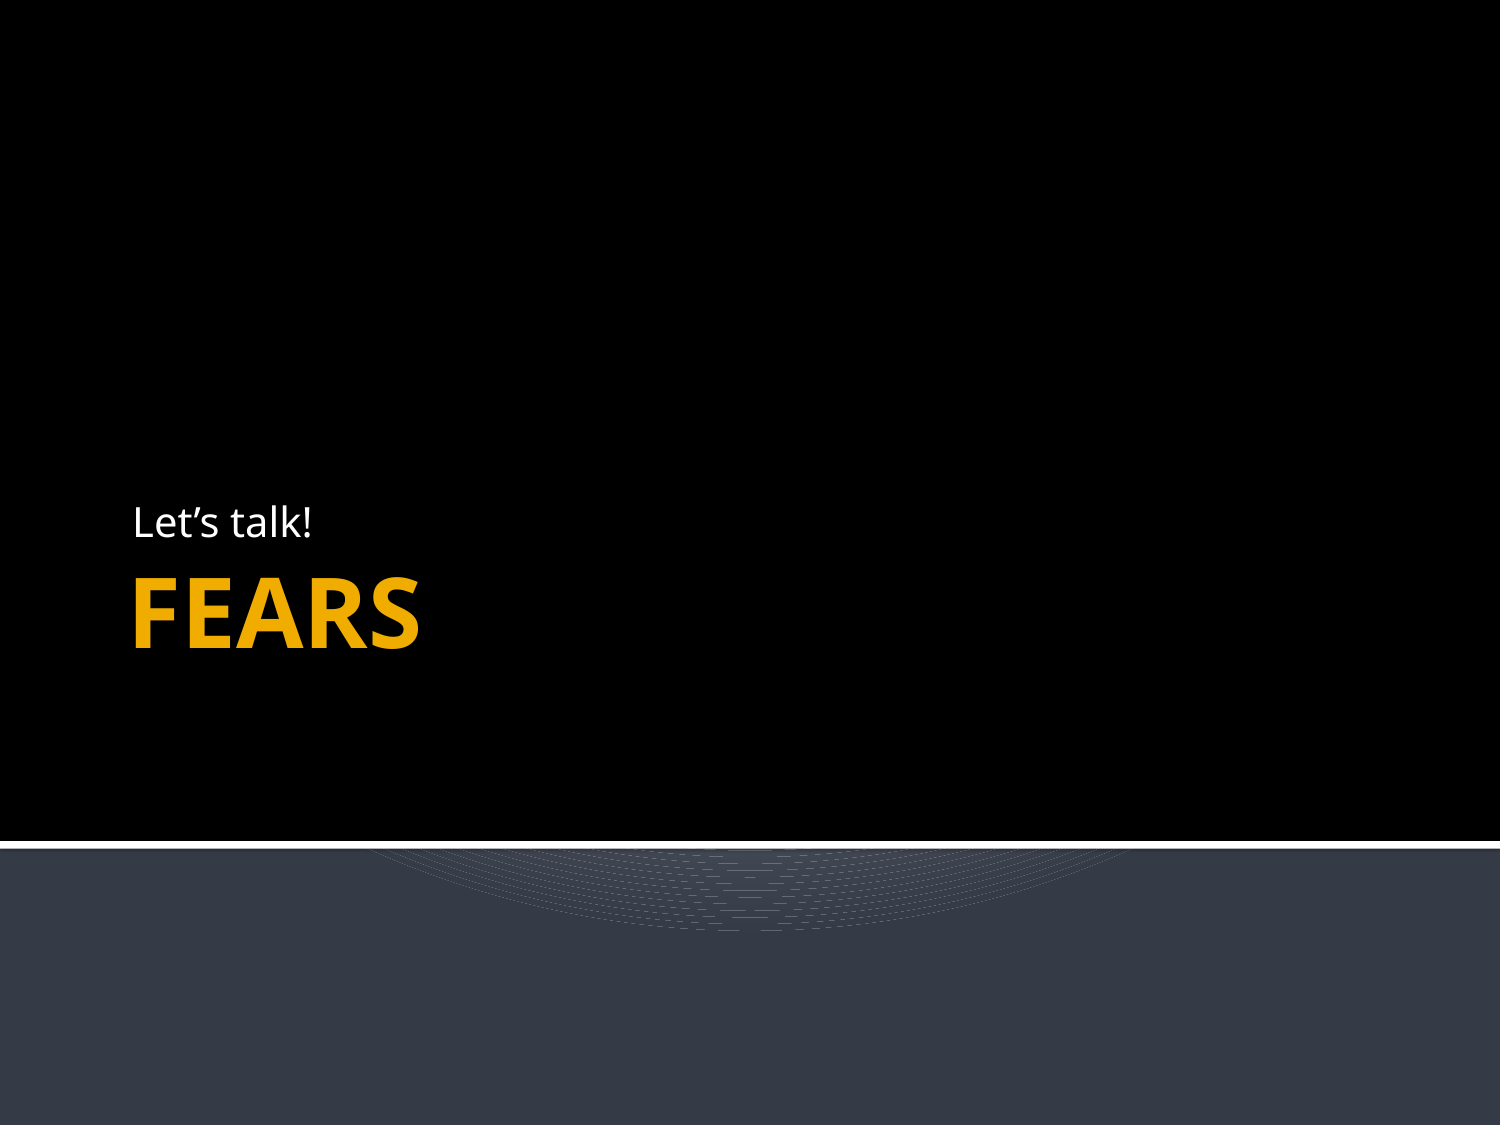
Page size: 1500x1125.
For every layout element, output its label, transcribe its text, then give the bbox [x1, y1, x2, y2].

subtitle Let’s talk! [112, 299, 1438, 546]
title FEARS [112, 550, 1438, 825]
